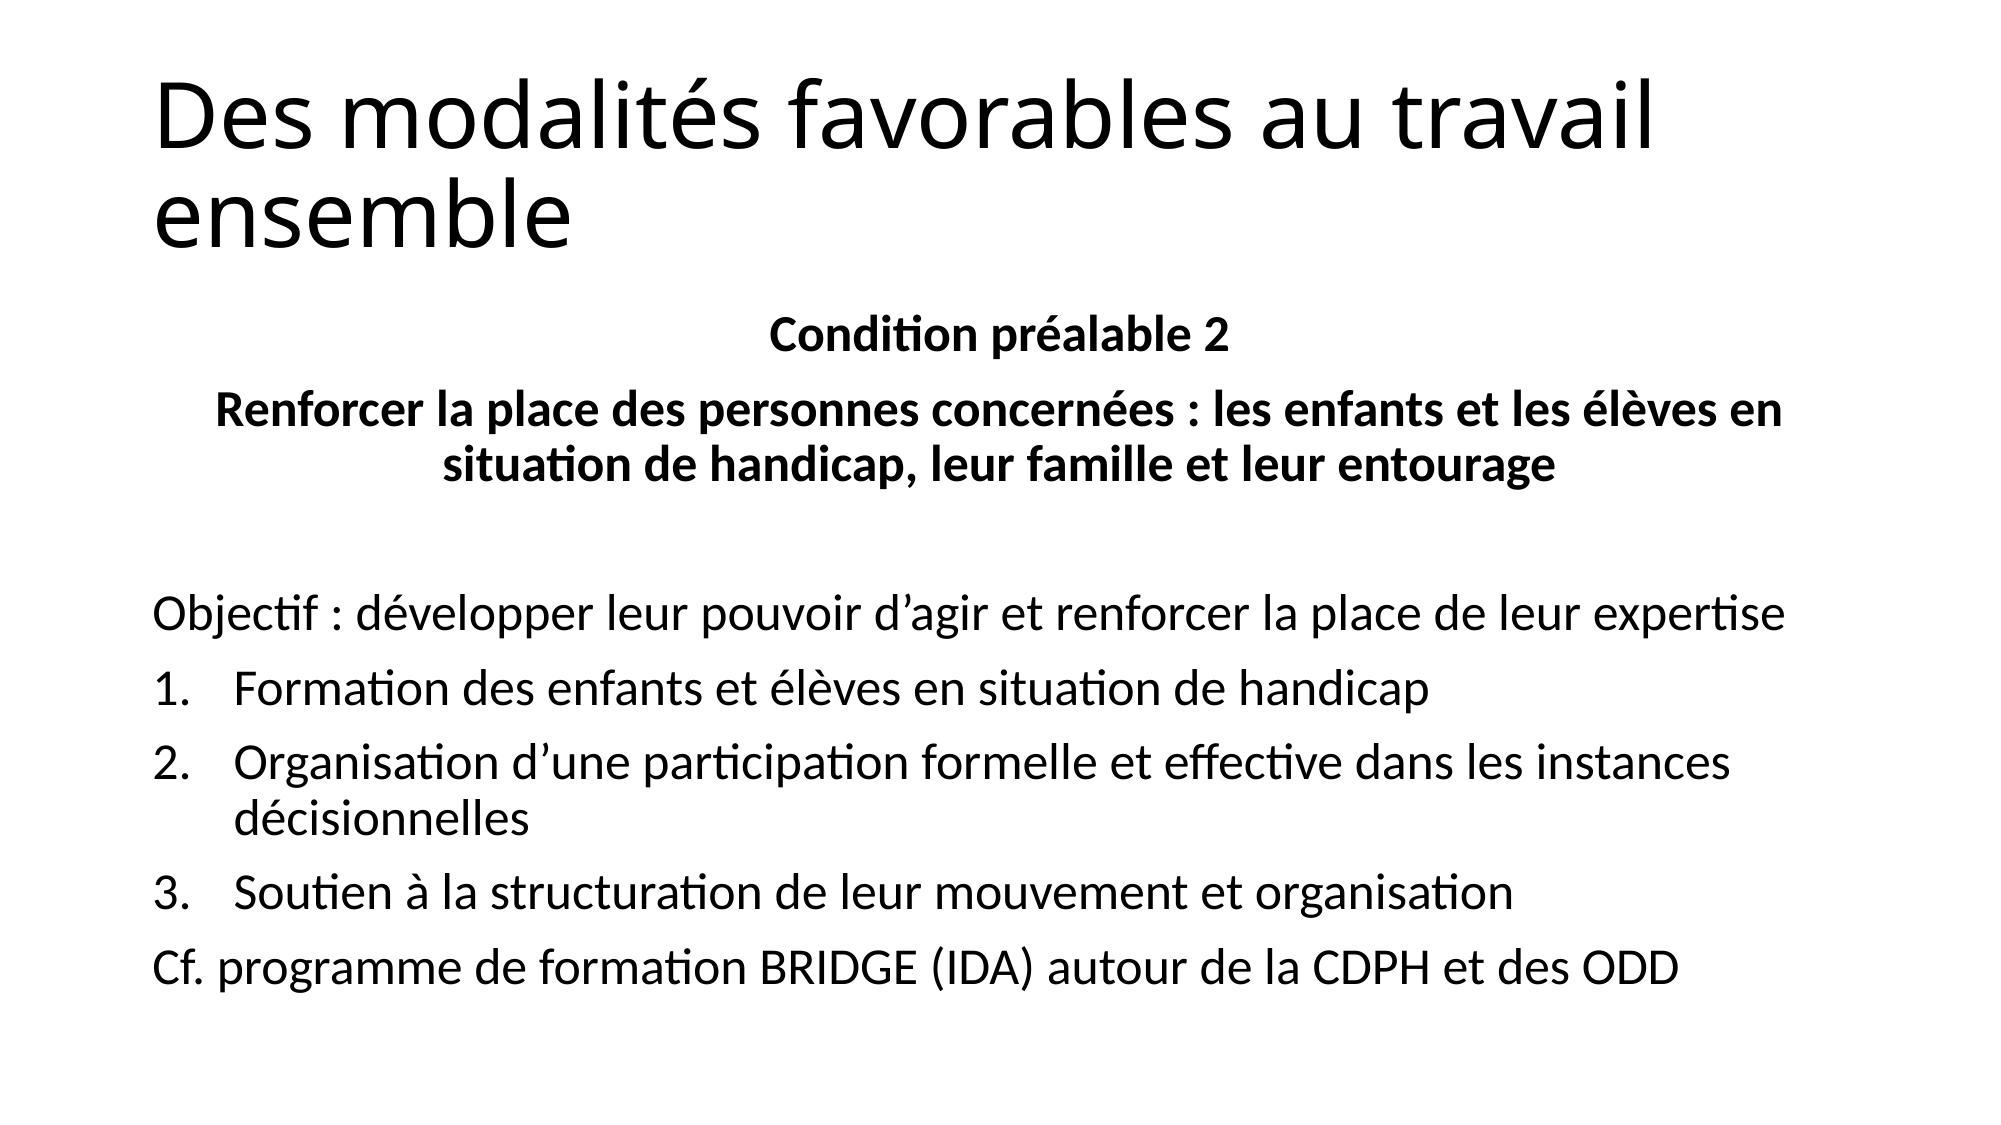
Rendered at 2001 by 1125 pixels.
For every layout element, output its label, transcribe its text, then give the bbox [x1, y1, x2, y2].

title Des modalités favorables au travail ensemble [137, 59, 1863, 278]
list Condition préalable 2 Renforcer la place des personnes concernées : les enfants et les élèves en situation de handicap, leur famille et leur entourage Objectif : développer leur pouvoir d’agir et renforcer la place de leur expertise Formation des enfants et élèves en situation de handicap Organisation d’une participation formelle et effective dans les instances décisionnelles Soutien à la structuration de leur mouvement et organisation Cf. programme de formation BRIDGE (IDA) autour de la CDPH et des ODD [137, 299, 1863, 1014]
